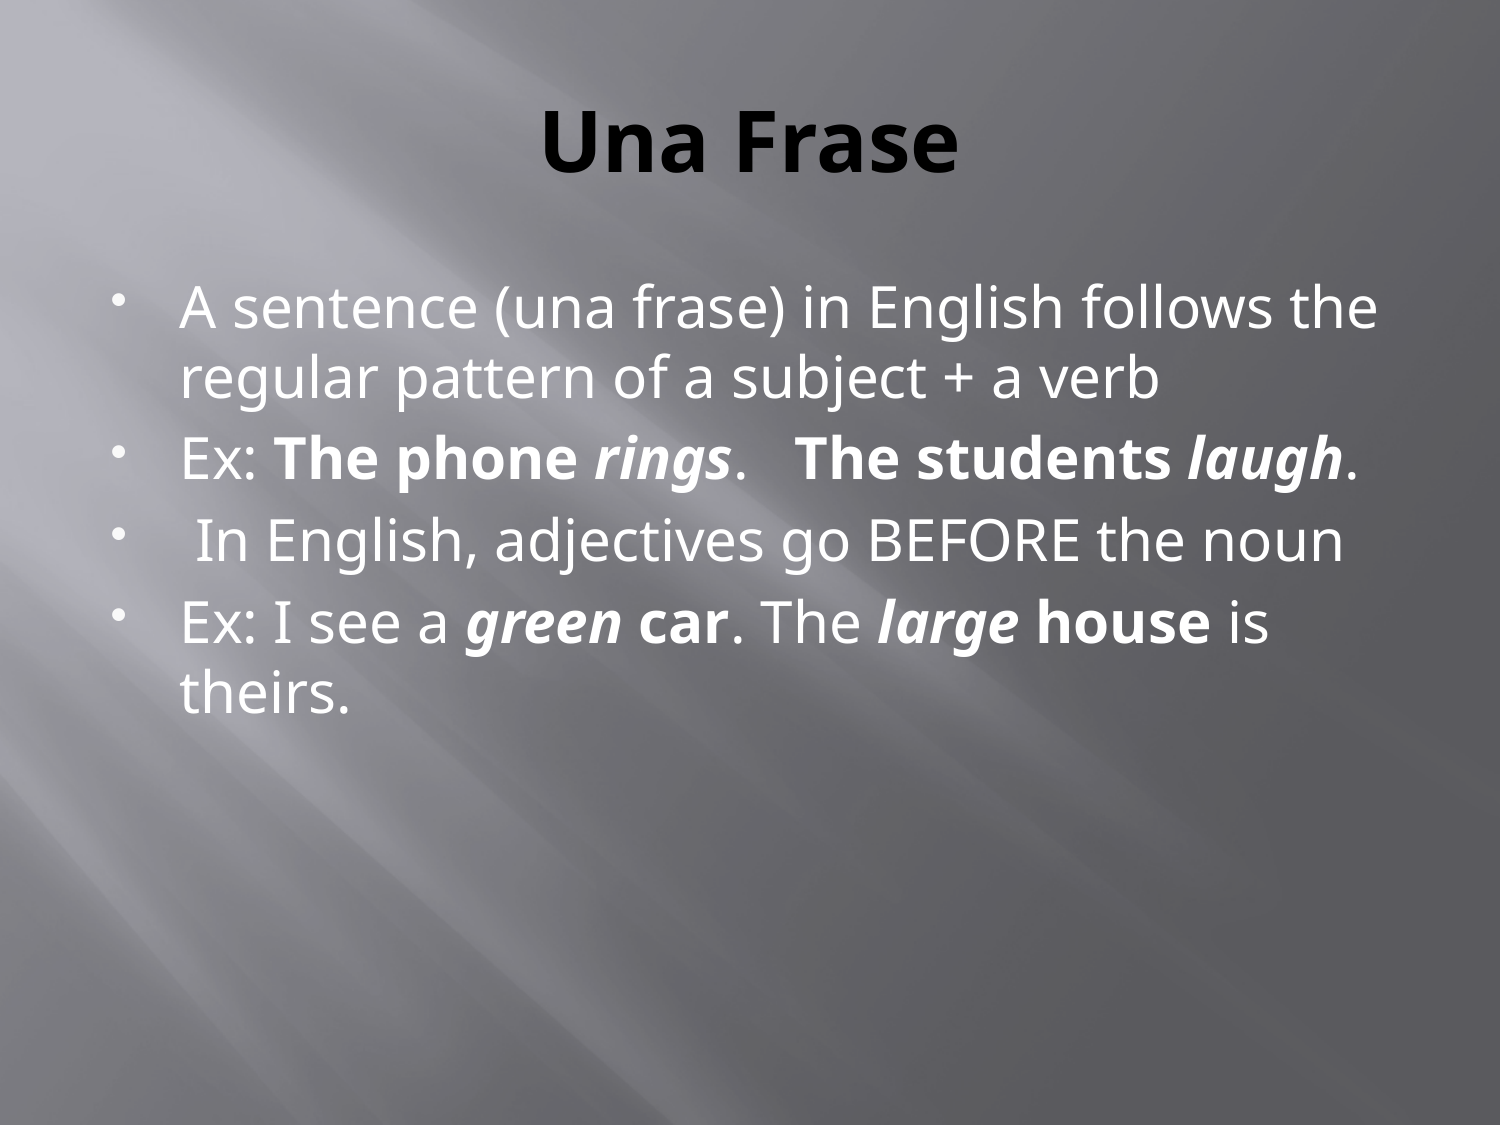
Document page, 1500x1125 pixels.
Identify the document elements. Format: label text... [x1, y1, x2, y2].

title Una Frase [75, 45, 1425, 233]
list A sentence (una frase) in English follows the regular pattern of a subject + a verb Ex: The phone rings. The students laugh. In English, adjectives go BEFORE the noun Ex: I see a green car. The large house is theirs. [75, 262, 1425, 1035]
